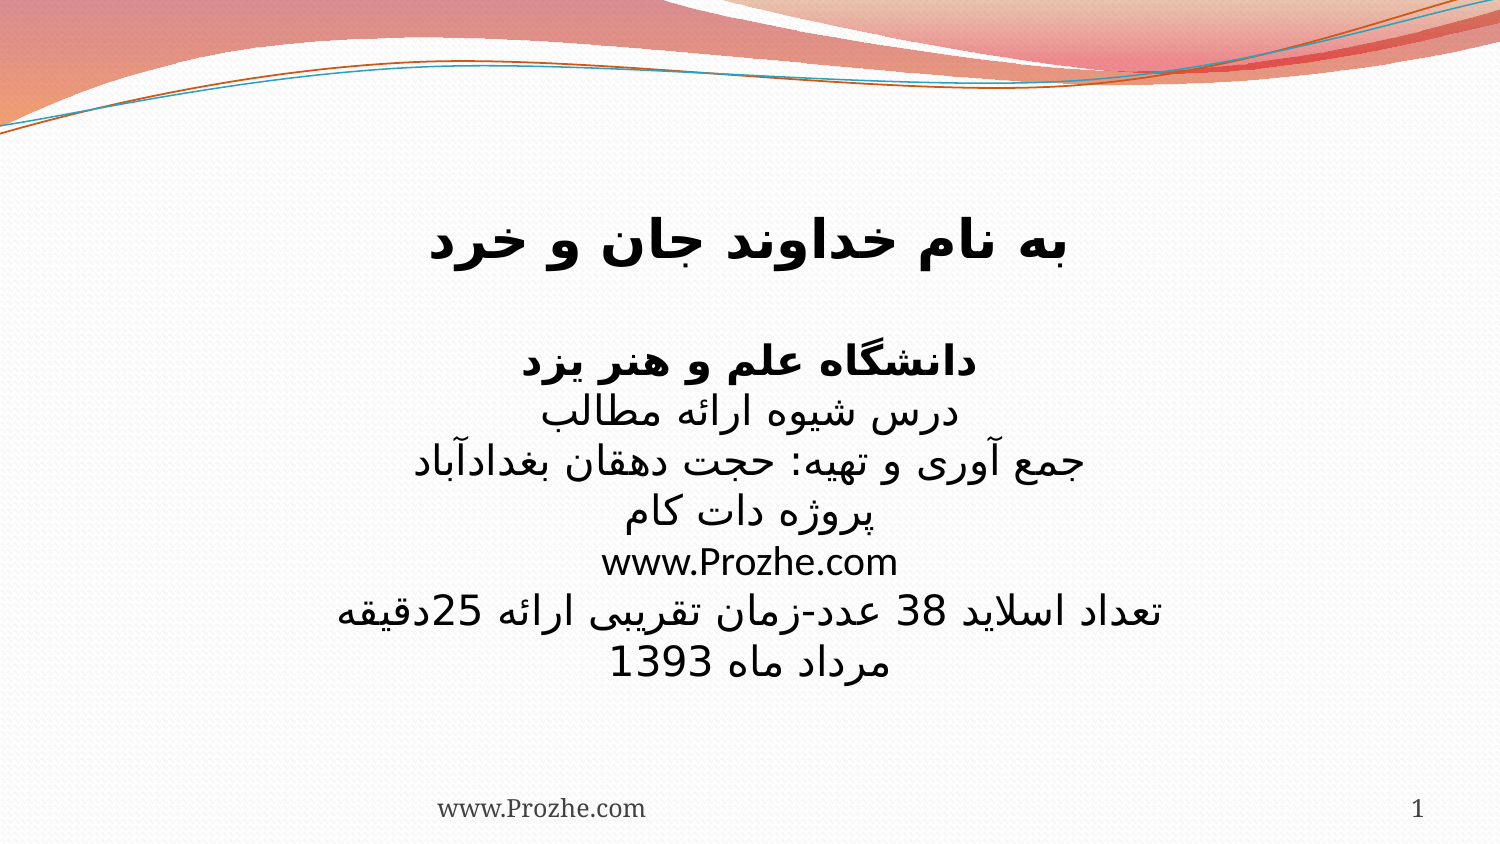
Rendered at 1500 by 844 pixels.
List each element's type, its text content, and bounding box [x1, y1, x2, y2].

list به نام خداوند جان و خرد [75, 196, 1425, 322]
title دانشگاه علم و هنر یزد درس شیوه ارائه مطالب جمع آوری و تهیه: حجت دهقان بغدادآباد پروژه دات کام www.Prozhe.com تعداد اسلاید 38 عدد-زمان تقریبی ارائه 25دقیقه مرداد ماه 1393 [75, 322, 1425, 735]
footer www.Prozhe.com [437, 782, 988, 827]
slide_number 1 [1299, 782, 1425, 827]
